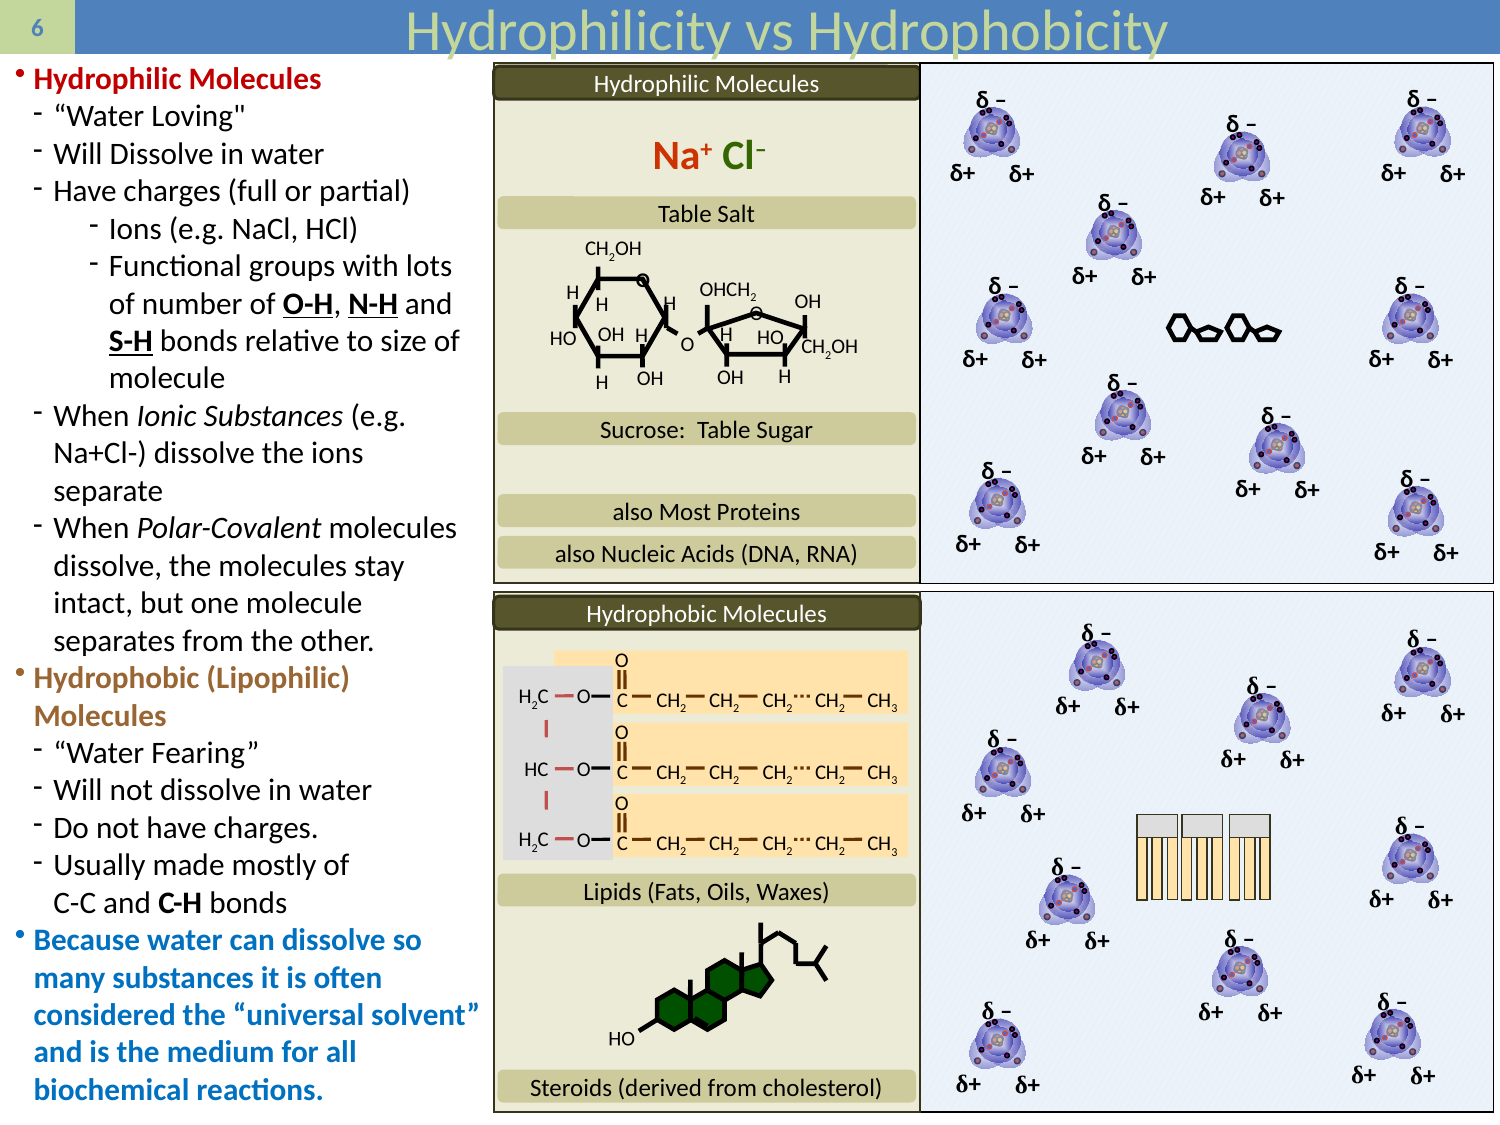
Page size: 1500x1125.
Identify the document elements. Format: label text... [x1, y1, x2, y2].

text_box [941, 715, 1066, 836]
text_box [1361, 75, 1486, 195]
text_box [1226, 315, 1280, 341]
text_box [930, 75, 1055, 196]
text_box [1215, 391, 1340, 512]
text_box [1168, 315, 1221, 341]
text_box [499, 638, 914, 863]
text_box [1348, 261, 1474, 382]
text_box [493, 591, 921, 600]
text_box Steroids (derived from cholesterol) [497, 1069, 917, 1103]
text_box [493, 625, 921, 1112]
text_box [1200, 661, 1325, 782]
text_box [493, 63, 920, 70]
text_box [920, 63, 1494, 584]
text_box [1052, 178, 1177, 299]
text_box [1229, 814, 1271, 900]
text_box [1136, 814, 1178, 900]
text_box [493, 95, 920, 584]
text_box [1354, 454, 1479, 575]
text_box [921, 591, 1494, 1112]
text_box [1180, 99, 1305, 220]
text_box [935, 446, 1061, 567]
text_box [1331, 977, 1456, 1098]
text_box Sucrose: Table Sugar [497, 412, 917, 446]
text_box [942, 261, 1067, 382]
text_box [609, 120, 805, 186]
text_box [1181, 814, 1223, 900]
text_box also Nucleic Acids (DNA, RNA) [497, 535, 917, 569]
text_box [1035, 608, 1160, 729]
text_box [1178, 914, 1303, 1035]
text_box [1348, 801, 1474, 922]
text_box Hydrophobic Molecules [493, 596, 921, 630]
text_box also Most Proteins [497, 494, 917, 528]
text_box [935, 986, 1061, 1107]
text_box Hydrophilic Molecules [493, 66, 920, 100]
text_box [592, 922, 821, 1061]
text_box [1005, 842, 1130, 963]
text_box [1361, 615, 1486, 736]
title Hydrophilicity vs Hydrophobicity [75, 0, 1500, 54]
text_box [1061, 358, 1186, 479]
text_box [524, 227, 889, 402]
text_box Lipids (Fats, Oils, Waxes) [497, 873, 917, 907]
text_box Hydrophilic Molecules “Water Loving" Will Dissolve in water Have charges (full or partial) Ions (e.g. NaCl, HCl) Functional groups with lots of number of O-H, N-H and S-H bonds relative to size of molecule When Ionic Substances (e.g. Na+Cl-) dissolve the ions separate When Polar-Covalent molecules dissolve, the molecules stay intact, but one molecule separates from the other. Hydrophobic (Lipophilic) Molecules “Water Fearing” Will not dissolve in water Do not have charges. Usually made mostly of C-C and C-H bonds Because water can dissolve so many substances it is often considered the “universal solvent” and is the medium for all biochemical reactions. [0, 50, 496, 1114]
text_box Table Salt [497, 196, 917, 230]
